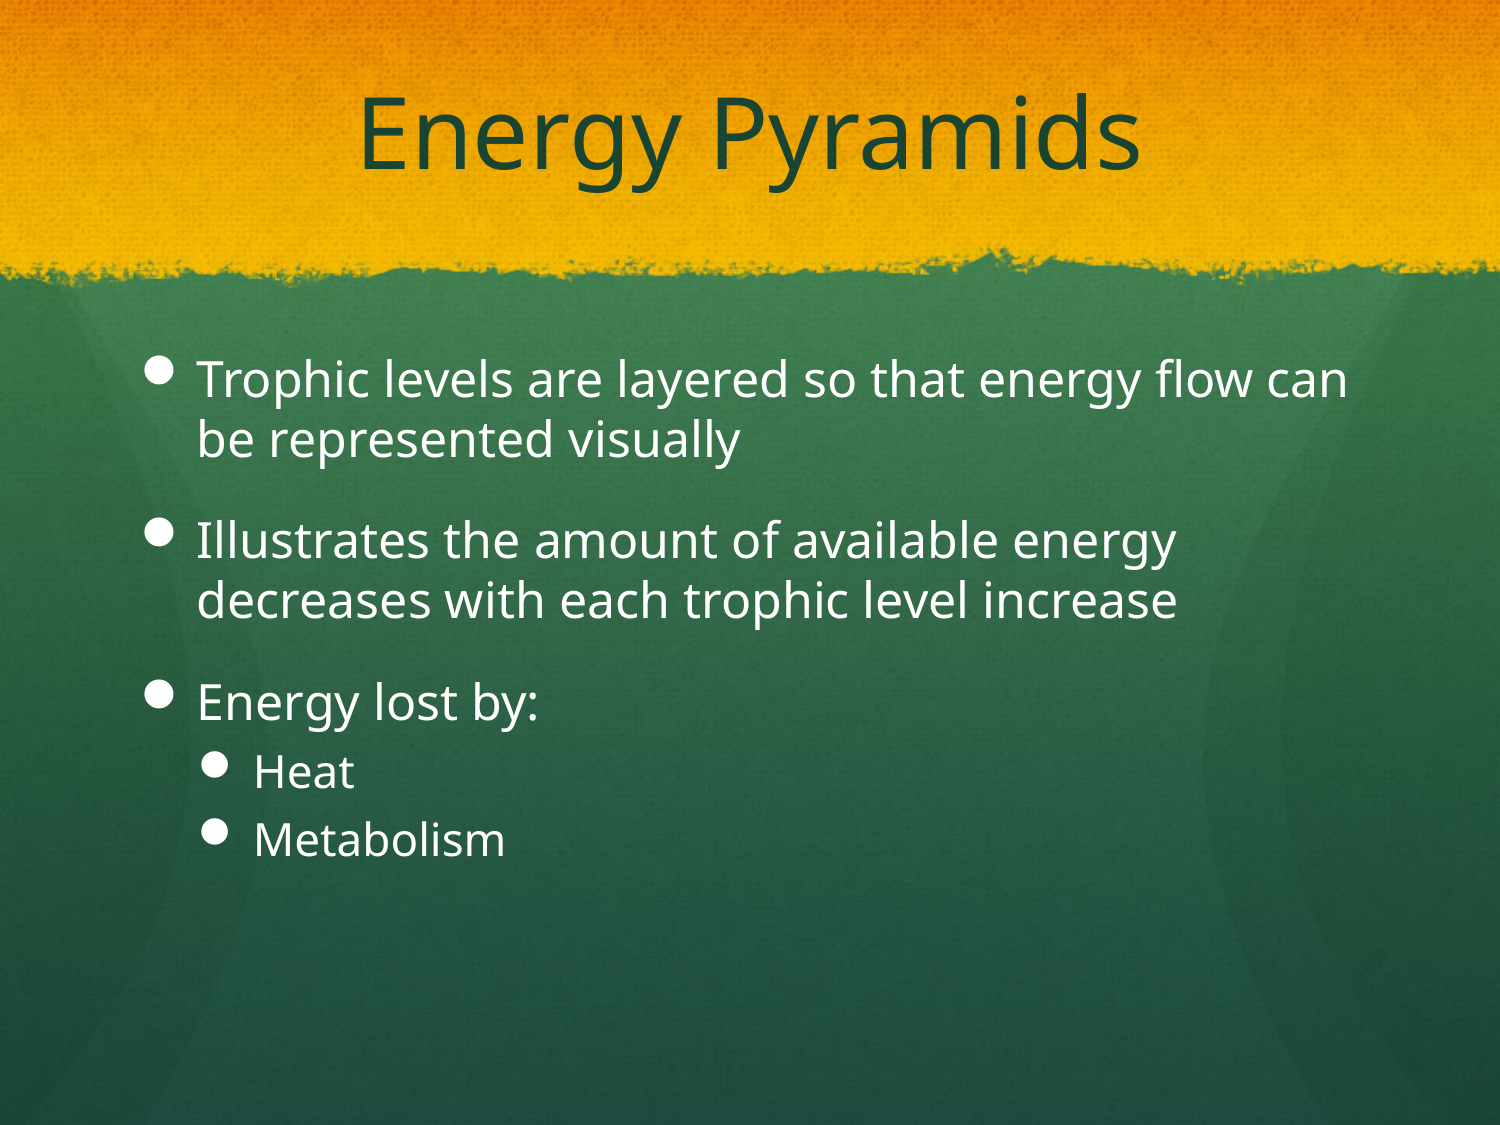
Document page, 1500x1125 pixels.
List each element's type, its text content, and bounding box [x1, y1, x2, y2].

title Energy Pyramids [125, 13, 1375, 246]
picture [0, 0, 1500, 1125]
list Trophic levels are layered so that energy flow can be represented visually Illustrates the amount of available energy decreases with each trophic level increase Energy lost by: Heat Metabolism [125, 339, 1375, 1026]
